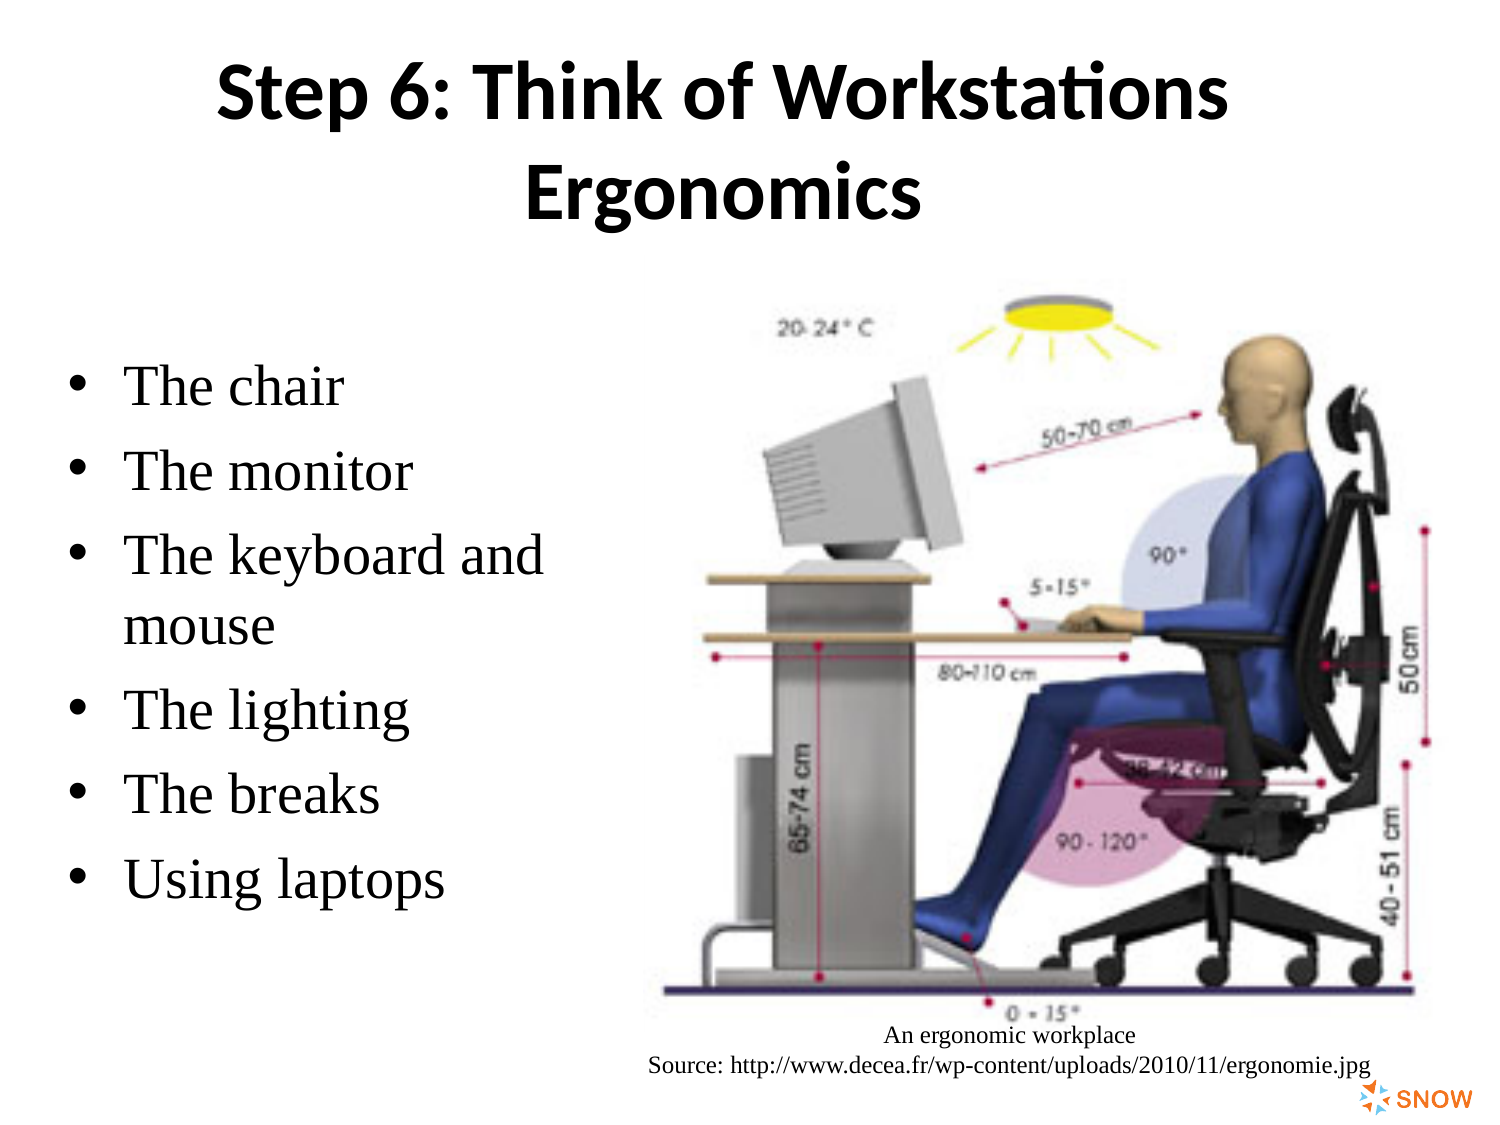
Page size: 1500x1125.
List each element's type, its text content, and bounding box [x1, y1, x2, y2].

text_box Step 6: Think of Workstations Ergonomics [41, 42, 1406, 231]
picture [643, 255, 1465, 1032]
text_box An ergonomic workplace Source: http://www.decea.fr/wp-content/uploads/2010/11/ergonomie.jpg [608, 1011, 1412, 1087]
picture [1338, 1046, 1500, 1125]
text_box The chair The monitor The keyboard and mouse The lighting The breaks Using laptops [53, 255, 641, 998]
